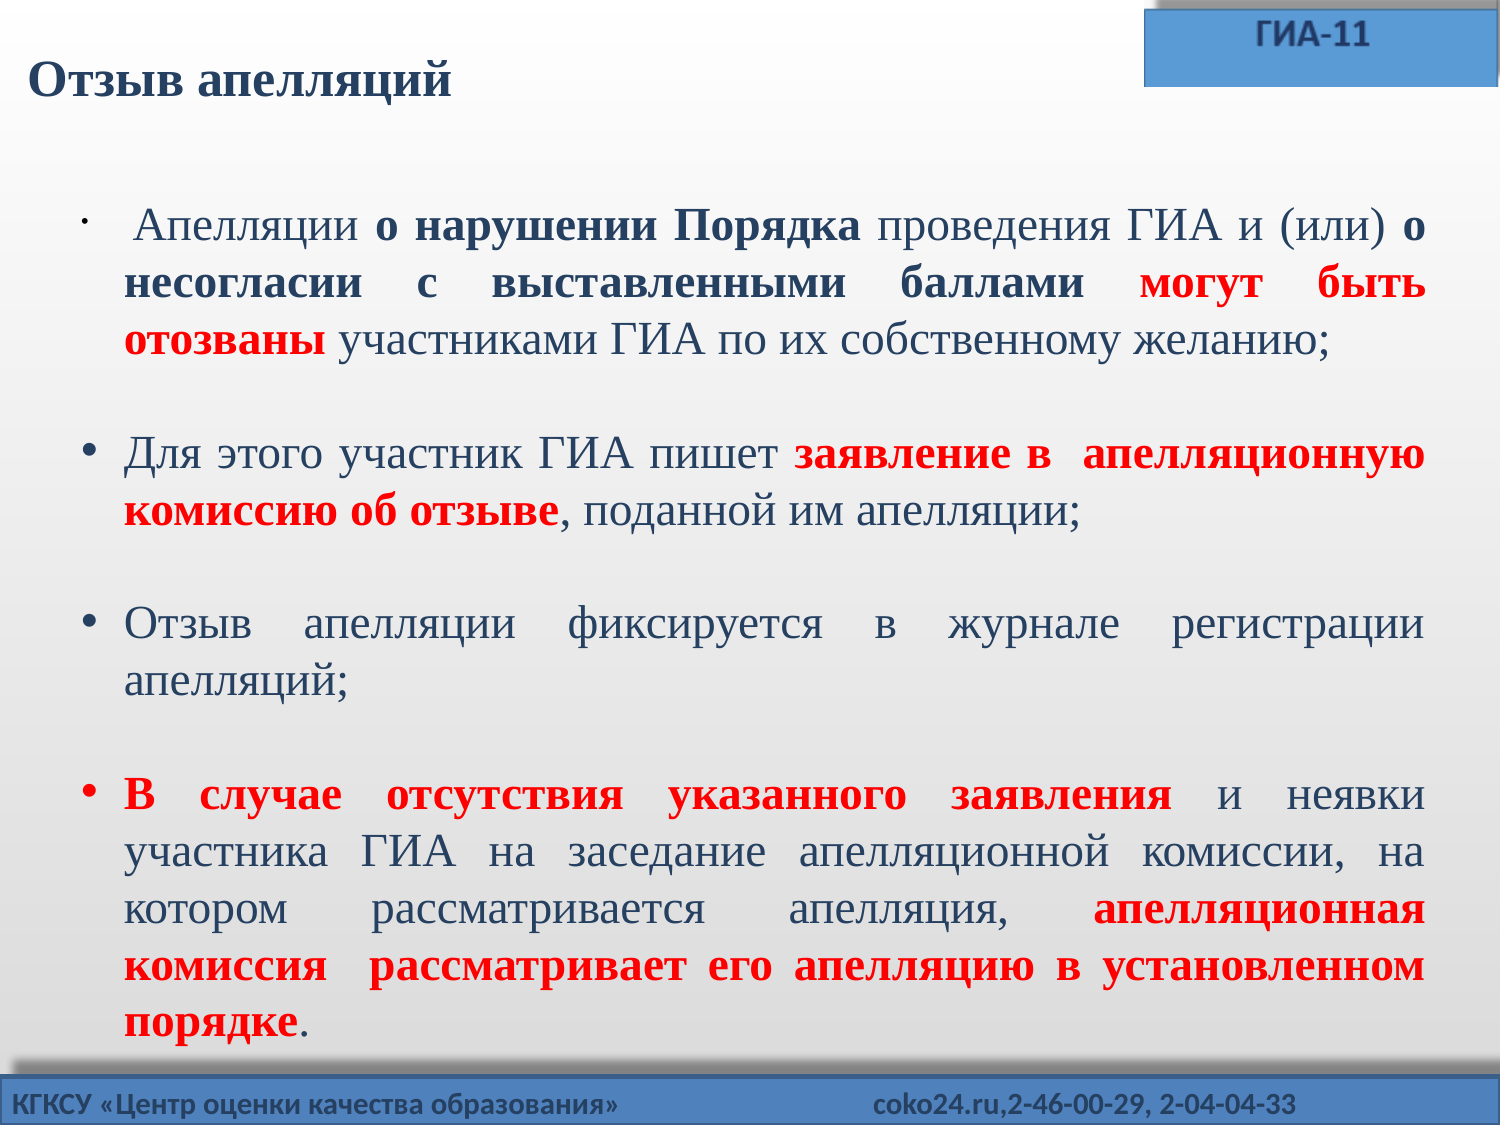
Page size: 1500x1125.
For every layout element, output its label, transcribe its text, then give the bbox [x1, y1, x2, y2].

text_box Апелляции о нарушении Порядка проведения ГИА и (или) о несогласии с выставленными баллами могут быть отозваны участниками ГИА по их собственному желанию; Для этого участник ГИА пишет заявление в апелляционную комиссию об отзыве, поданной им апелляции; Отзыв апелляции фиксируется в журнале регистрации апелляций; В случае отсутствия указанного заявления и неявки участника ГИА на заседание апелляционной комиссии, на котором рассматривается апелляция, апелляционная комиссия рассматривает его апелляцию в установленном порядке. [66, 185, 1441, 1080]
title Отзыв апелляций [12, 30, 1159, 123]
picture [1144, 0, 1500, 87]
